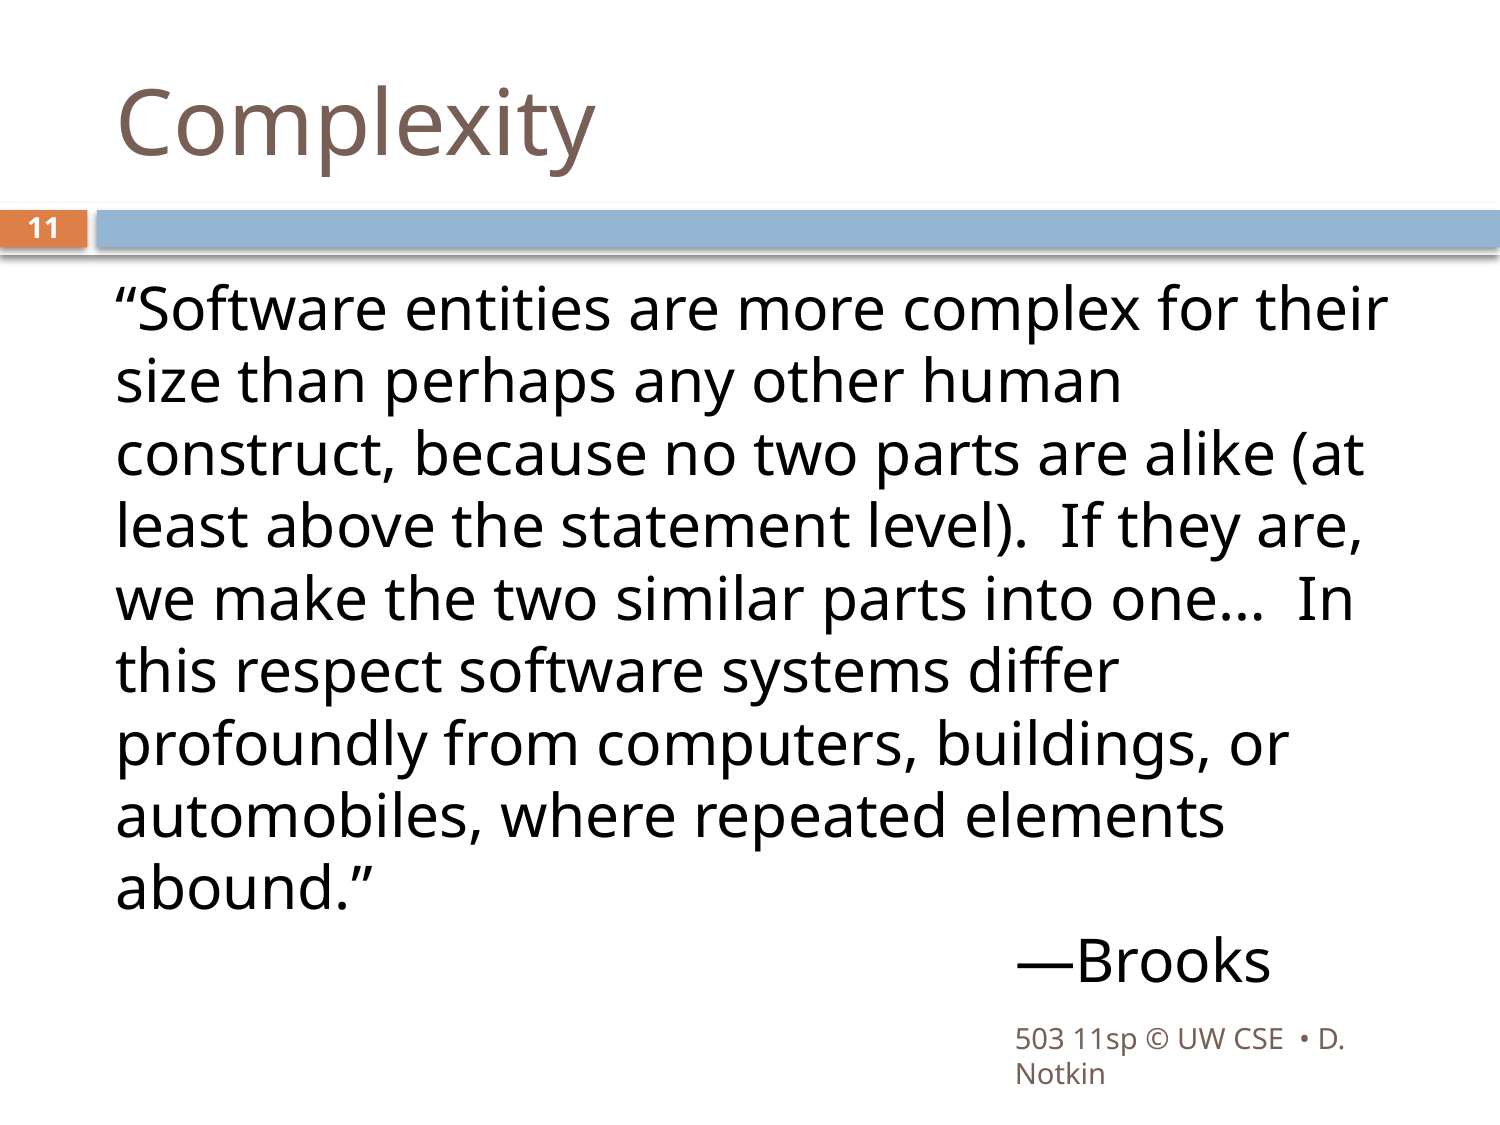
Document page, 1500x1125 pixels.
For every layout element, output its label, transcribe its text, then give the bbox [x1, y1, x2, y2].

slide_number 503 11sp © UW CSE • D. Notkin [999, 1025, 1438, 1085]
title Complexity [100, 37, 1438, 200]
list “Software entities are more complex for their size than perhaps any other human construct, because no two parts are alike (at least above the statement level). If they are, we make the two similar parts into one… In this respect software systems differ profoundly from computers, buildings, or automobiles, where repeated elements abound.” —Brooks [100, 262, 1438, 1000]
slide_number 11 [0, 208, 88, 249]
